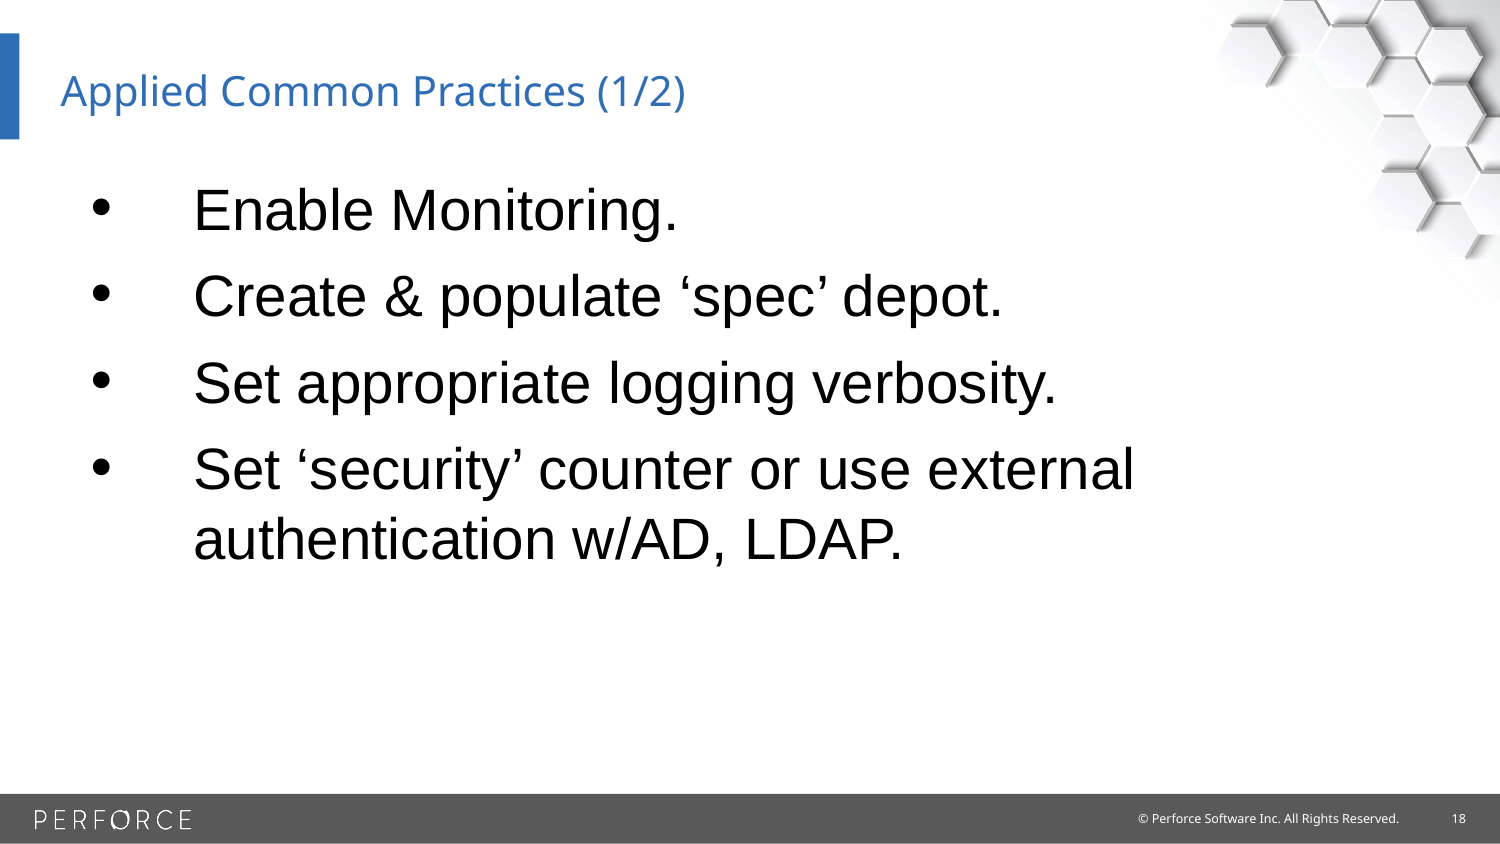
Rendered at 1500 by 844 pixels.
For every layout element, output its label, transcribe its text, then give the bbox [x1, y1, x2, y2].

text_box Enable Monitoring. Create & populate ‘spec’ depot. Set appropriate logging verbosity. Set ‘security’ counter or use external authentication w/AD, LDAP. [74, 163, 1425, 626]
picture [1123, 0, 1500, 377]
title Applied Common Practices (1/2) [60, 41, 1222, 132]
picture [34, 808, 192, 831]
